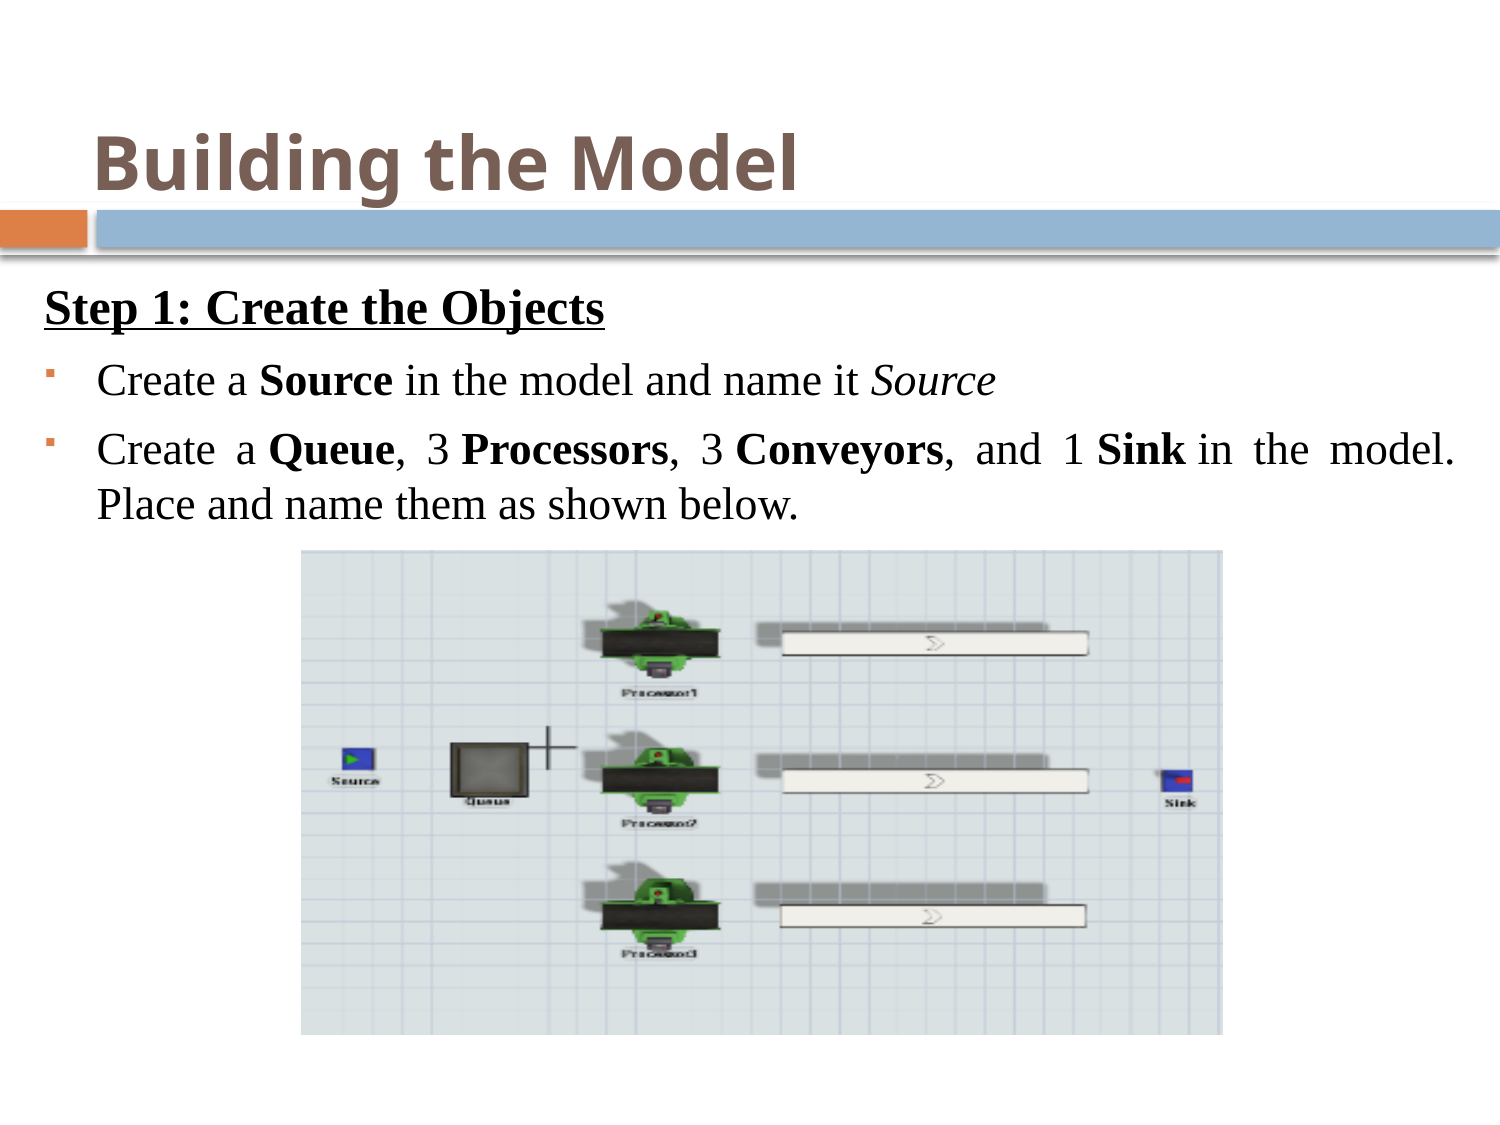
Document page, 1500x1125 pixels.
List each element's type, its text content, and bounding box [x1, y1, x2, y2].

list Step 1: Create the Objects Create a Source in the model and name it Source Create a Queue, 3 Processors, 3 Conveyors, and 1 Sink in the model. Place and name them as shown below. [29, 267, 1471, 539]
picture [300, 550, 1223, 1036]
title Building the Model [76, 77, 1500, 244]
